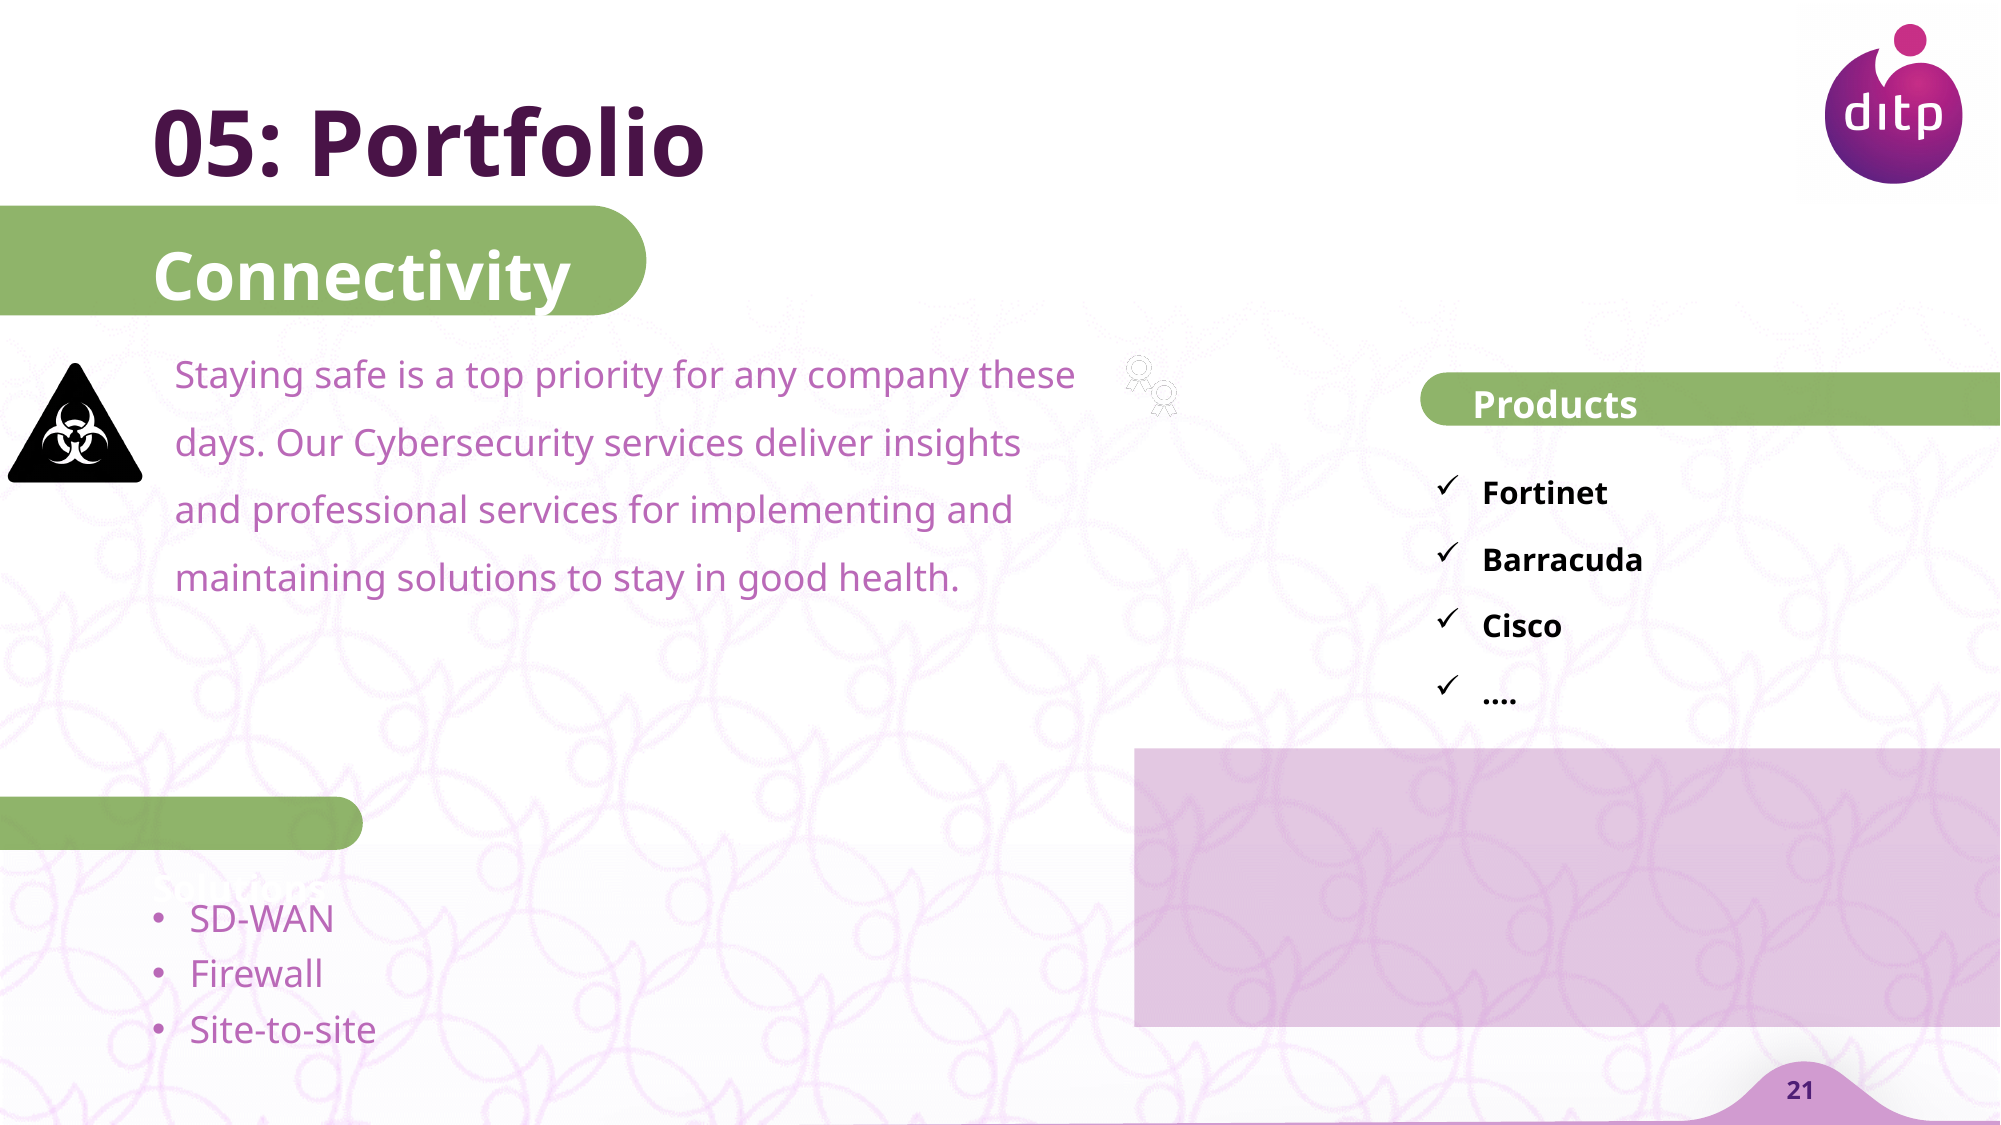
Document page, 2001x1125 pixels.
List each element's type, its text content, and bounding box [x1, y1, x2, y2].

text_box SD-WAN Firewall Site-to-site [137, 887, 1027, 1058]
text_box [799, 1067, 2000, 1125]
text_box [1420, 360, 2000, 428]
picture [0, 0, 2001, 1125]
text_box 21 [1767, 1061, 1831, 1122]
text_box [1133, 747, 2000, 1028]
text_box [0, 785, 363, 853]
text_box Staying safe is a top priority for any company these days. Our Cybersecurity services deliver insights and professional services for implementing and maintaining solutions to stay in good health. [159, 321, 1099, 606]
text_box Fortinet Barracuda Cisco …. [1420, 447, 2000, 718]
title 05: Portfolio [137, 74, 1863, 292]
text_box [0, 202, 680, 316]
